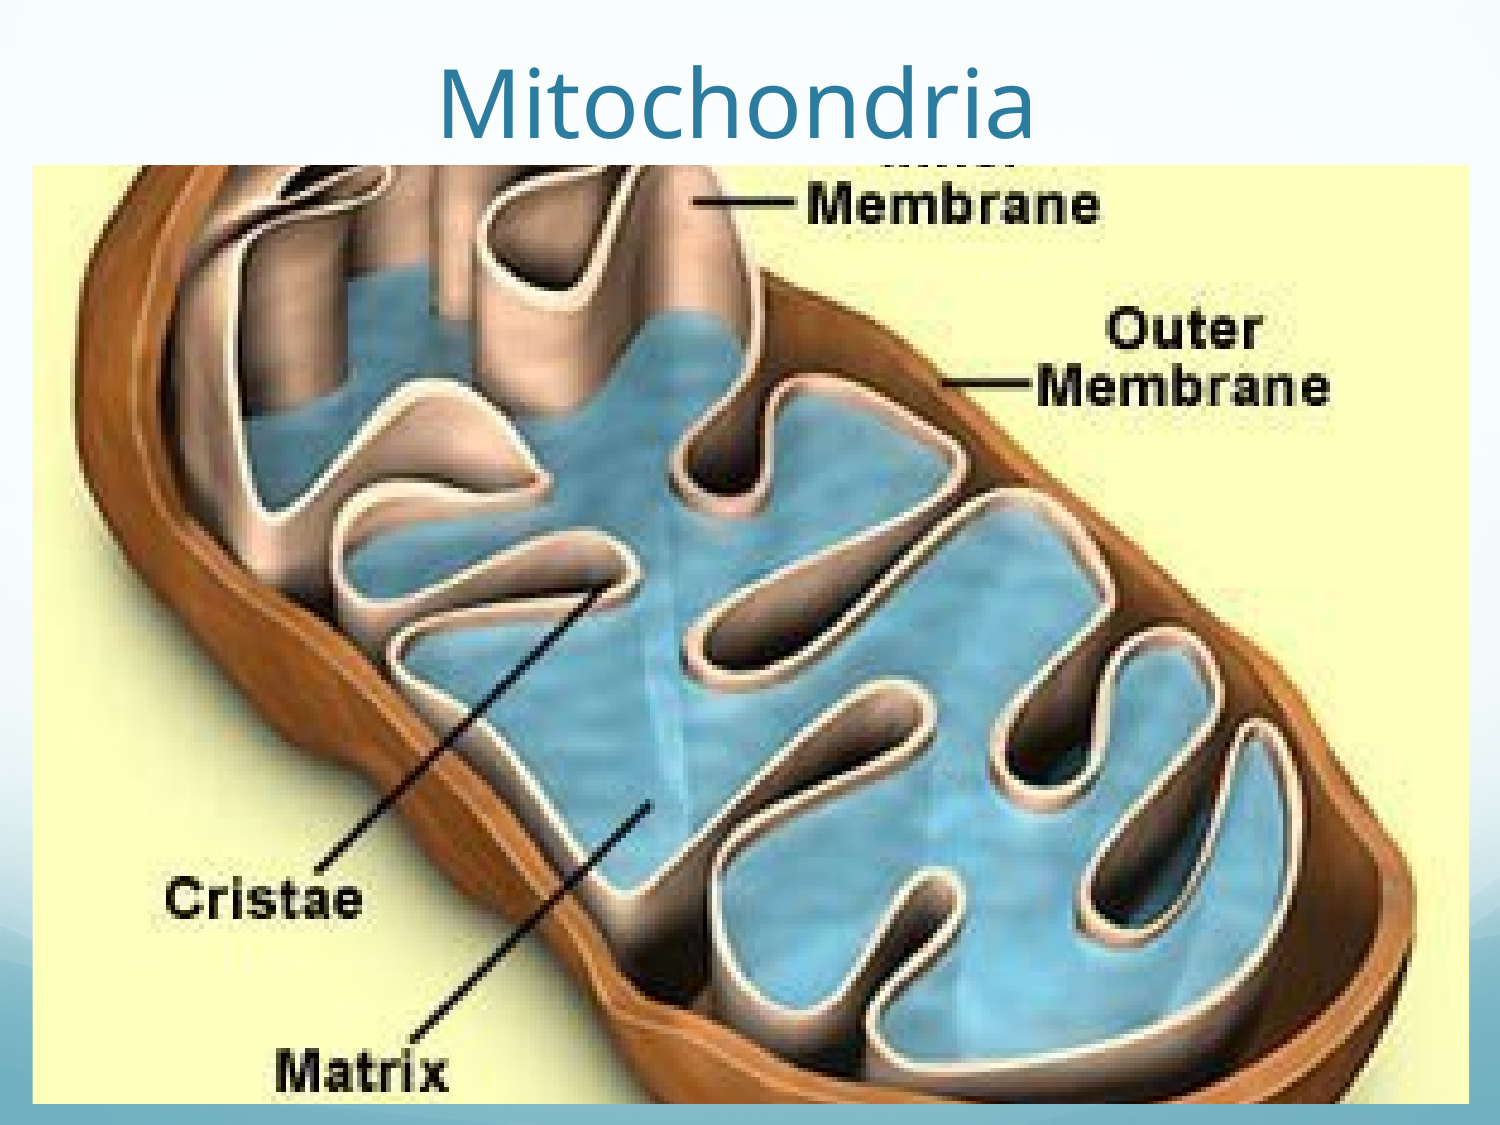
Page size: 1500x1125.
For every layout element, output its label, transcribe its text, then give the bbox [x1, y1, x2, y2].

title Mitochondria [90, 17, 1410, 160]
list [31, 164, 1470, 1105]
